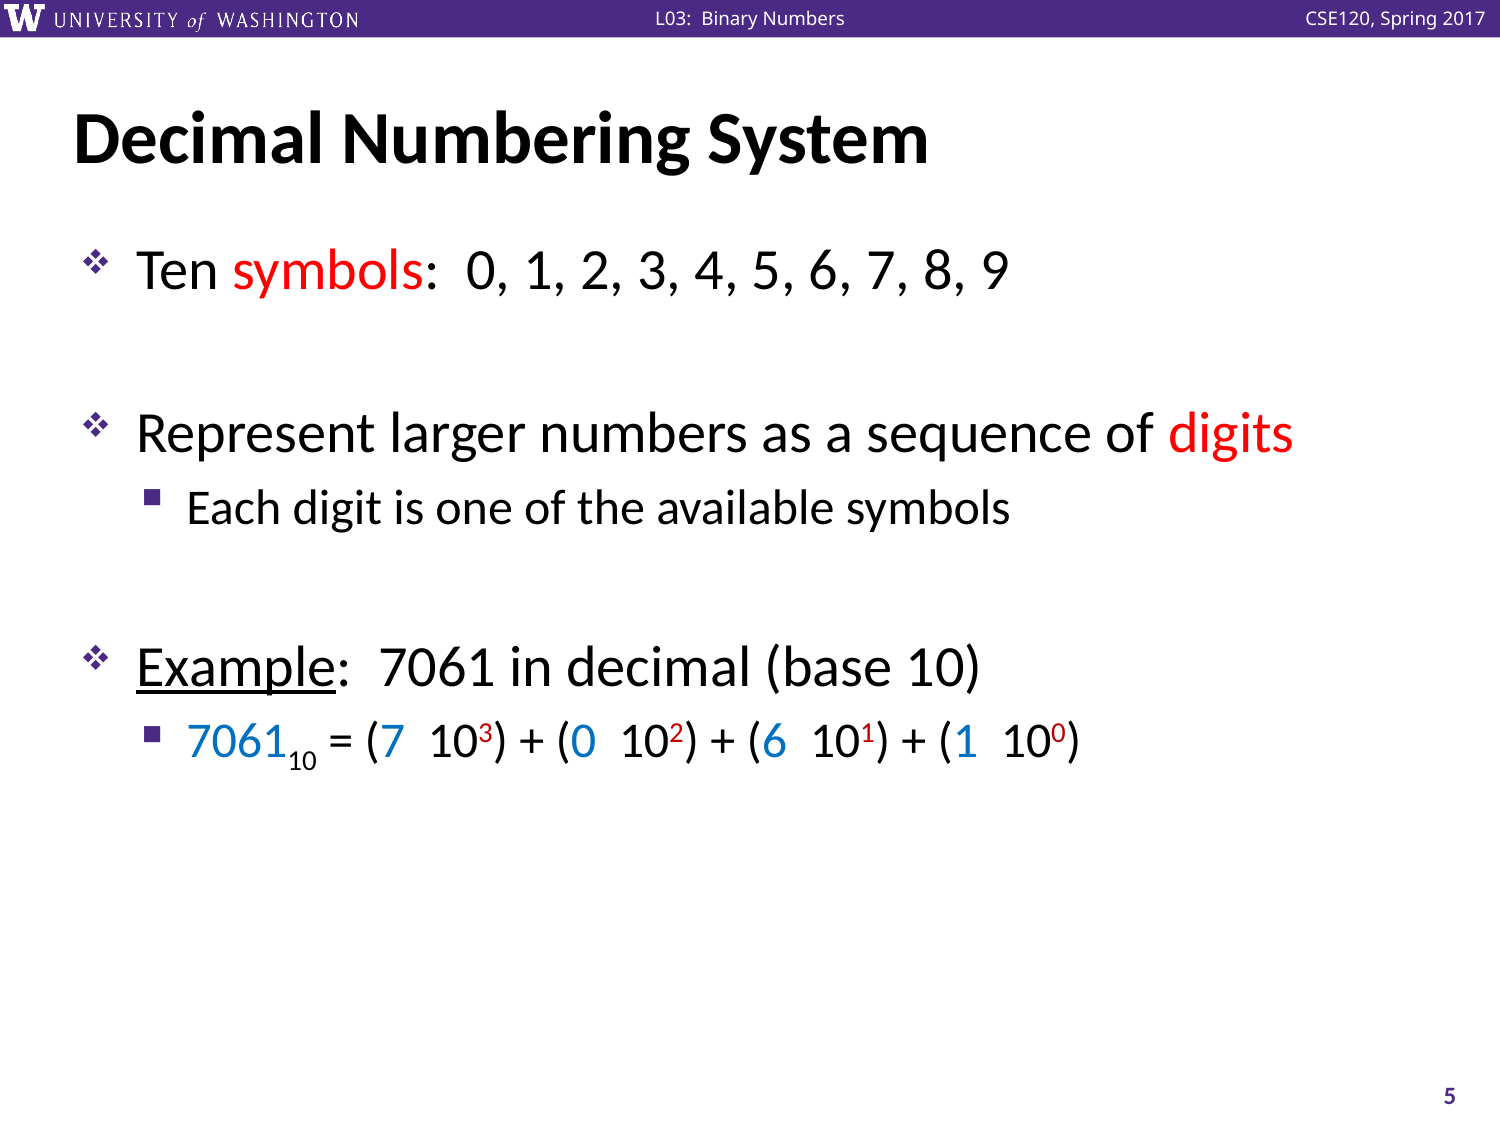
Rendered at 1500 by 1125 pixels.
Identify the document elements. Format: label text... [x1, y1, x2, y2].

title Decimal Numbering System [58, 71, 1438, 197]
picture [4, 4, 358, 32]
slide_number 5 [1400, 1065, 1500, 1125]
